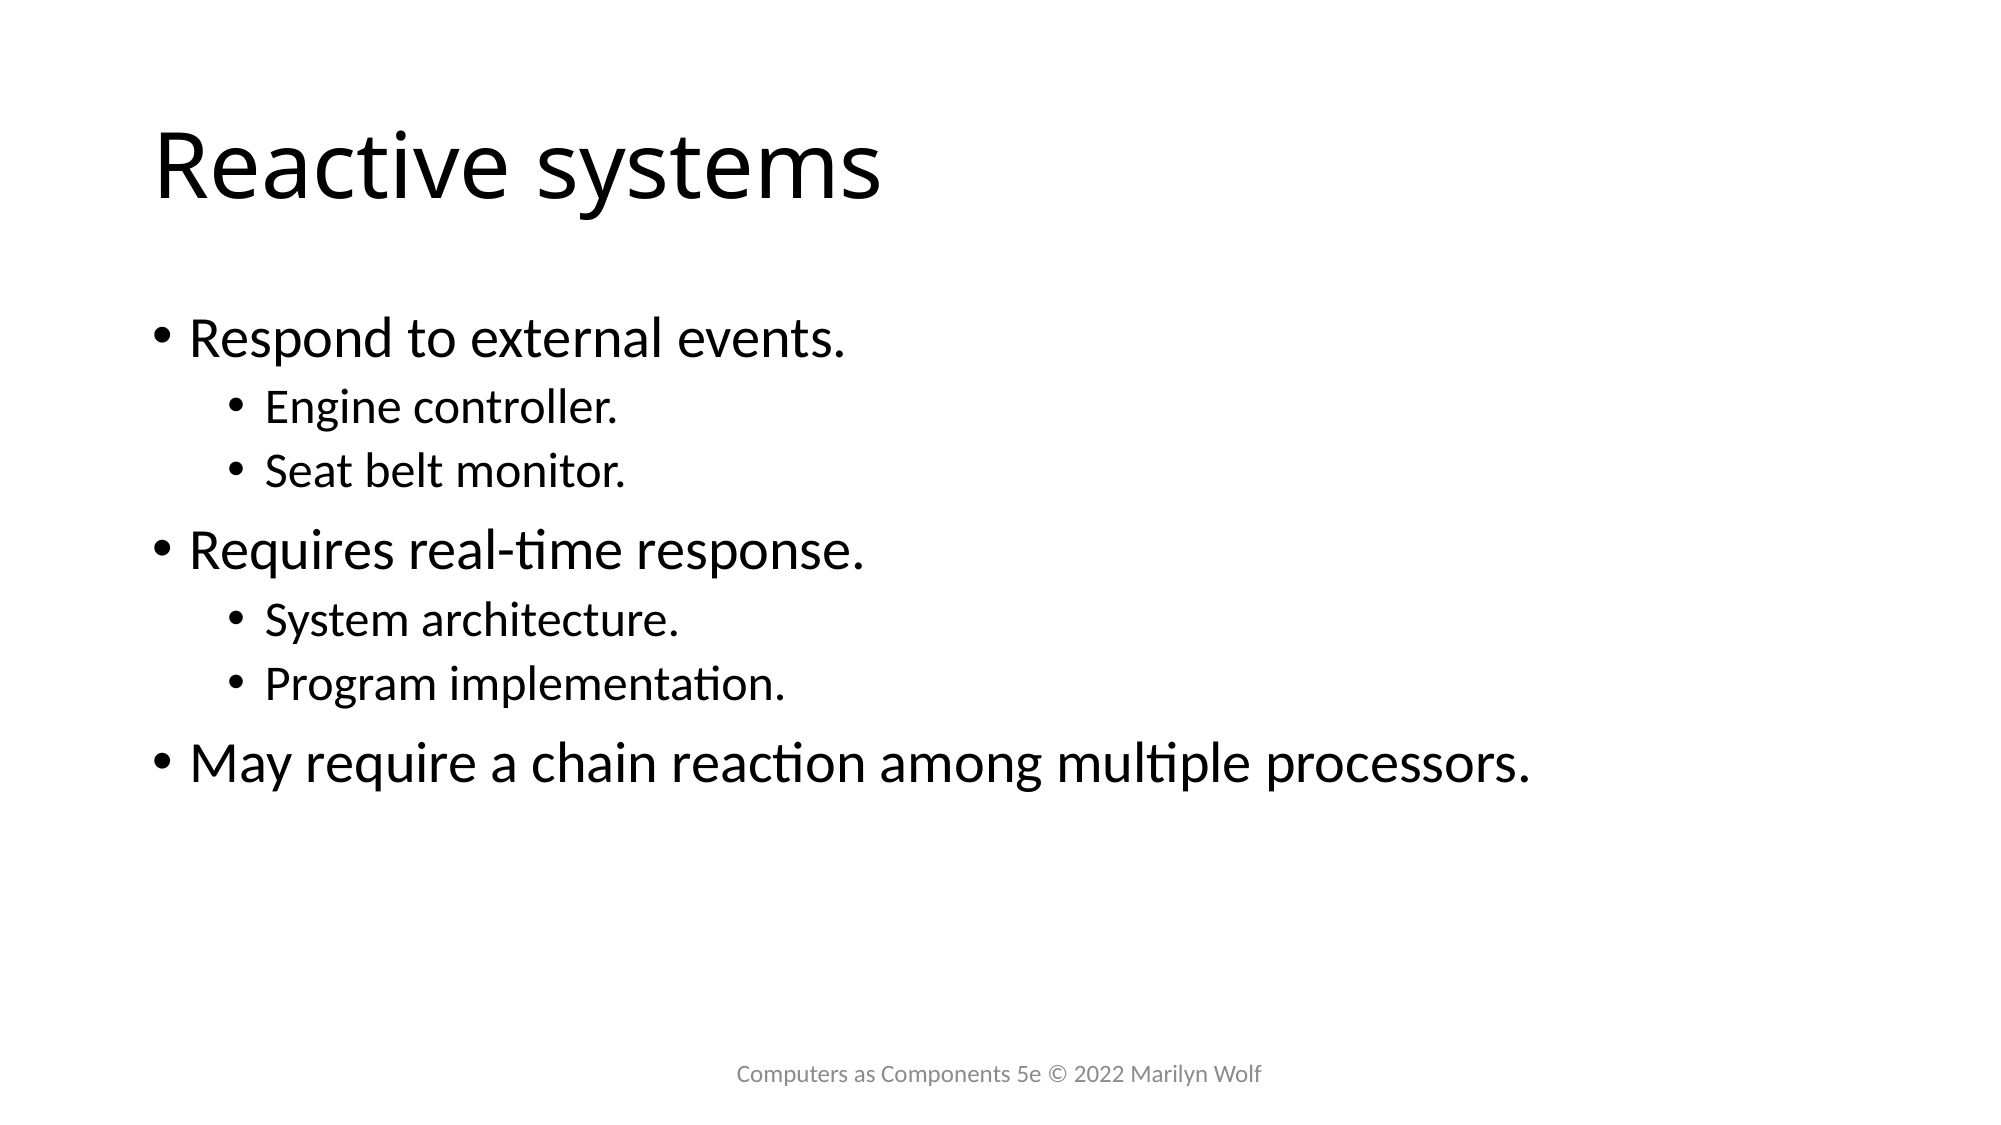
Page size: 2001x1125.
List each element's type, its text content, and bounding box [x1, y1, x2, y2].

list Respond to external events. Engine controller. Seat belt monitor. Requires real-time response. System architecture. Program implementation. May require a chain reaction among multiple processors. [137, 299, 1863, 1014]
title Reactive systems [137, 59, 1863, 278]
footer Computers as Components 5e © 2022 Marilyn Wolf [662, 1042, 1338, 1103]
